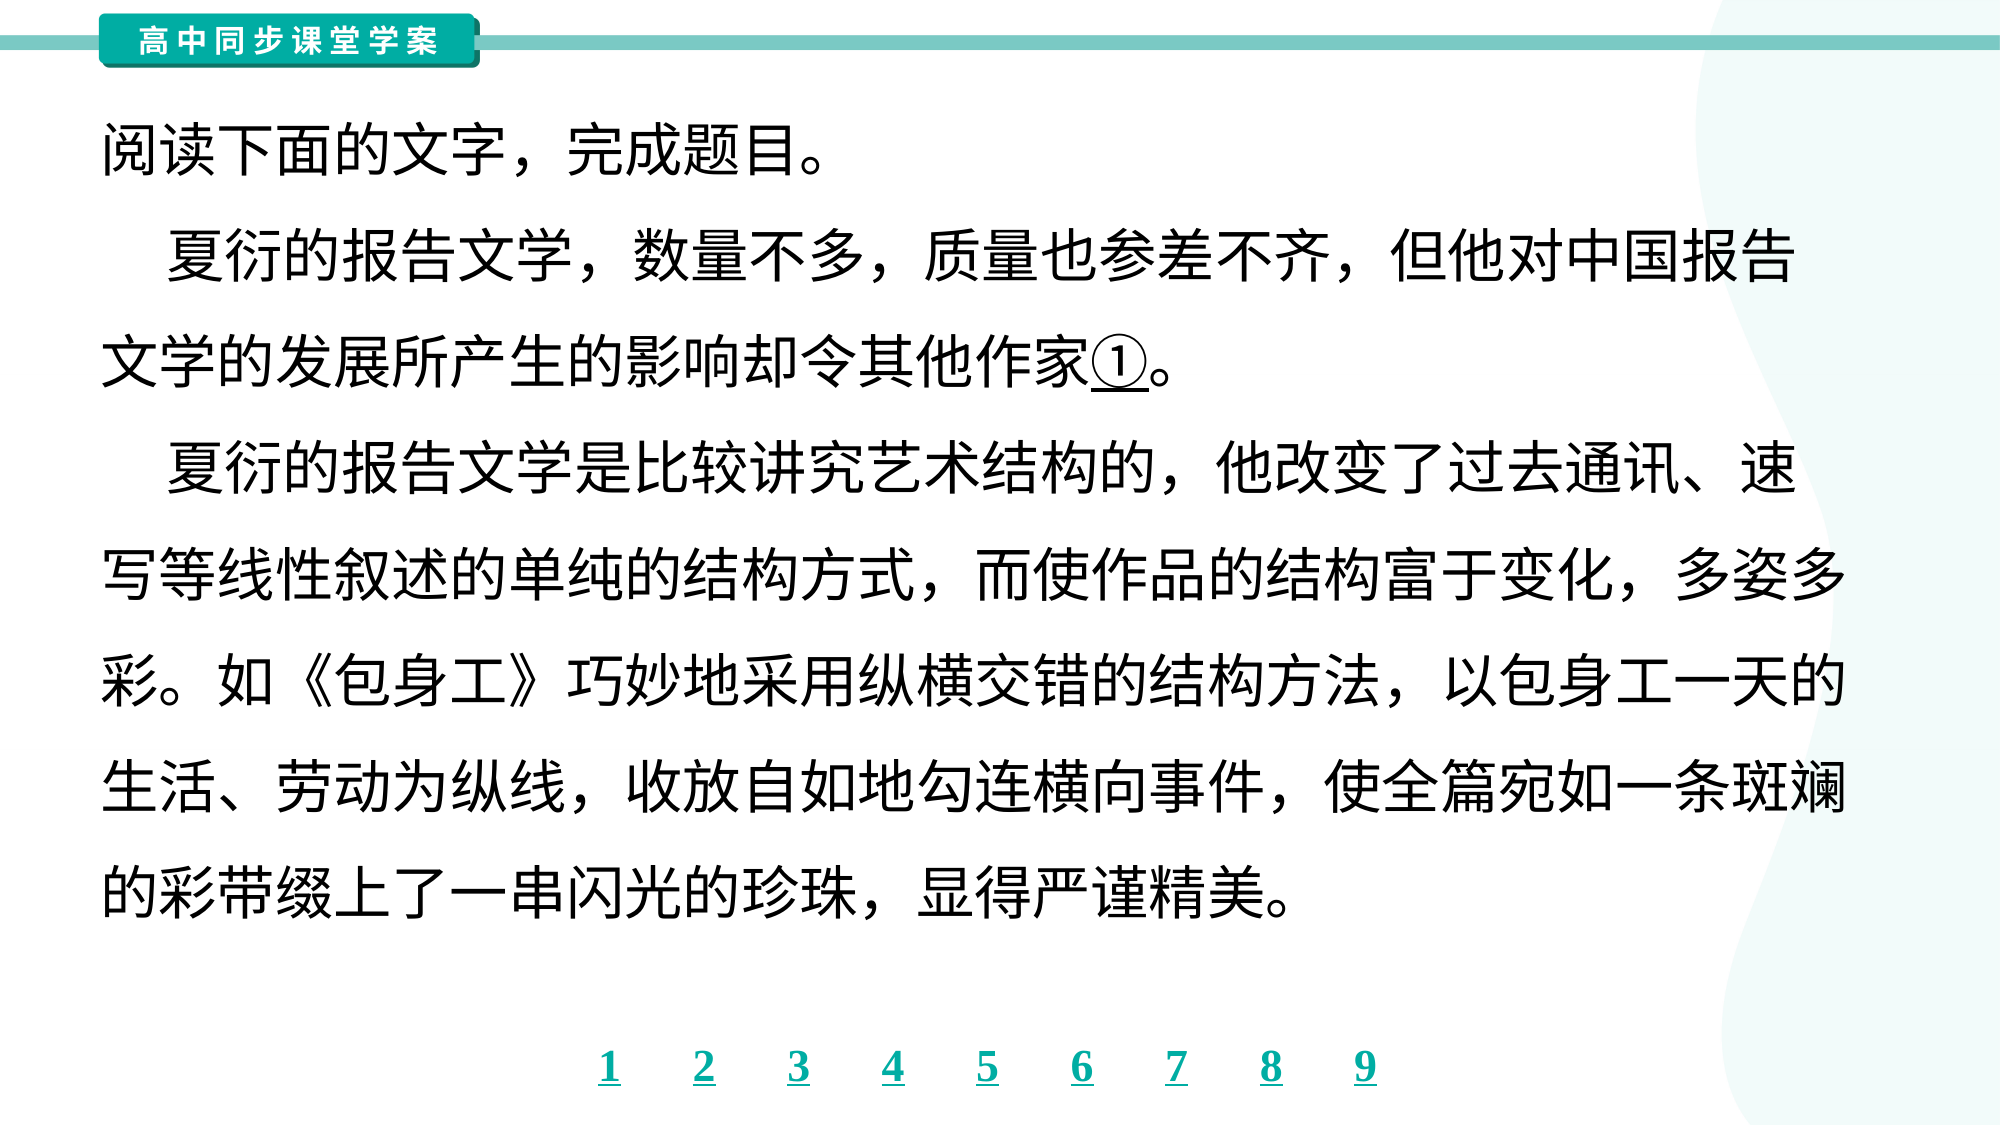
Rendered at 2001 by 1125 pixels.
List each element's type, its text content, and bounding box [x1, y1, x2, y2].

picture [0, 0, 2000, 1125]
text_box 阅读下面的文字，完成题目。 夏衍的报告文学，数量不多，质量也参差不齐，但他对中国报告 文学的发展所产生的影响却令其他作家①。 夏衍的报告文学是比较讲究艺术结构的，他改变了过去通讯、速 写等线性叙述的单纯的结构方式，而使作品的结构富于变化，多姿多 彩。如《包身工》巧妙地采用纵横交错的结构方法，以包身工一天的 生活、劳动为纵线，收放自如地勾连横向事件，使全篇宛如一条斑斓 的彩带缀上了一串闪光的珍珠，显得严谨精美。 [100, 76, 1899, 927]
